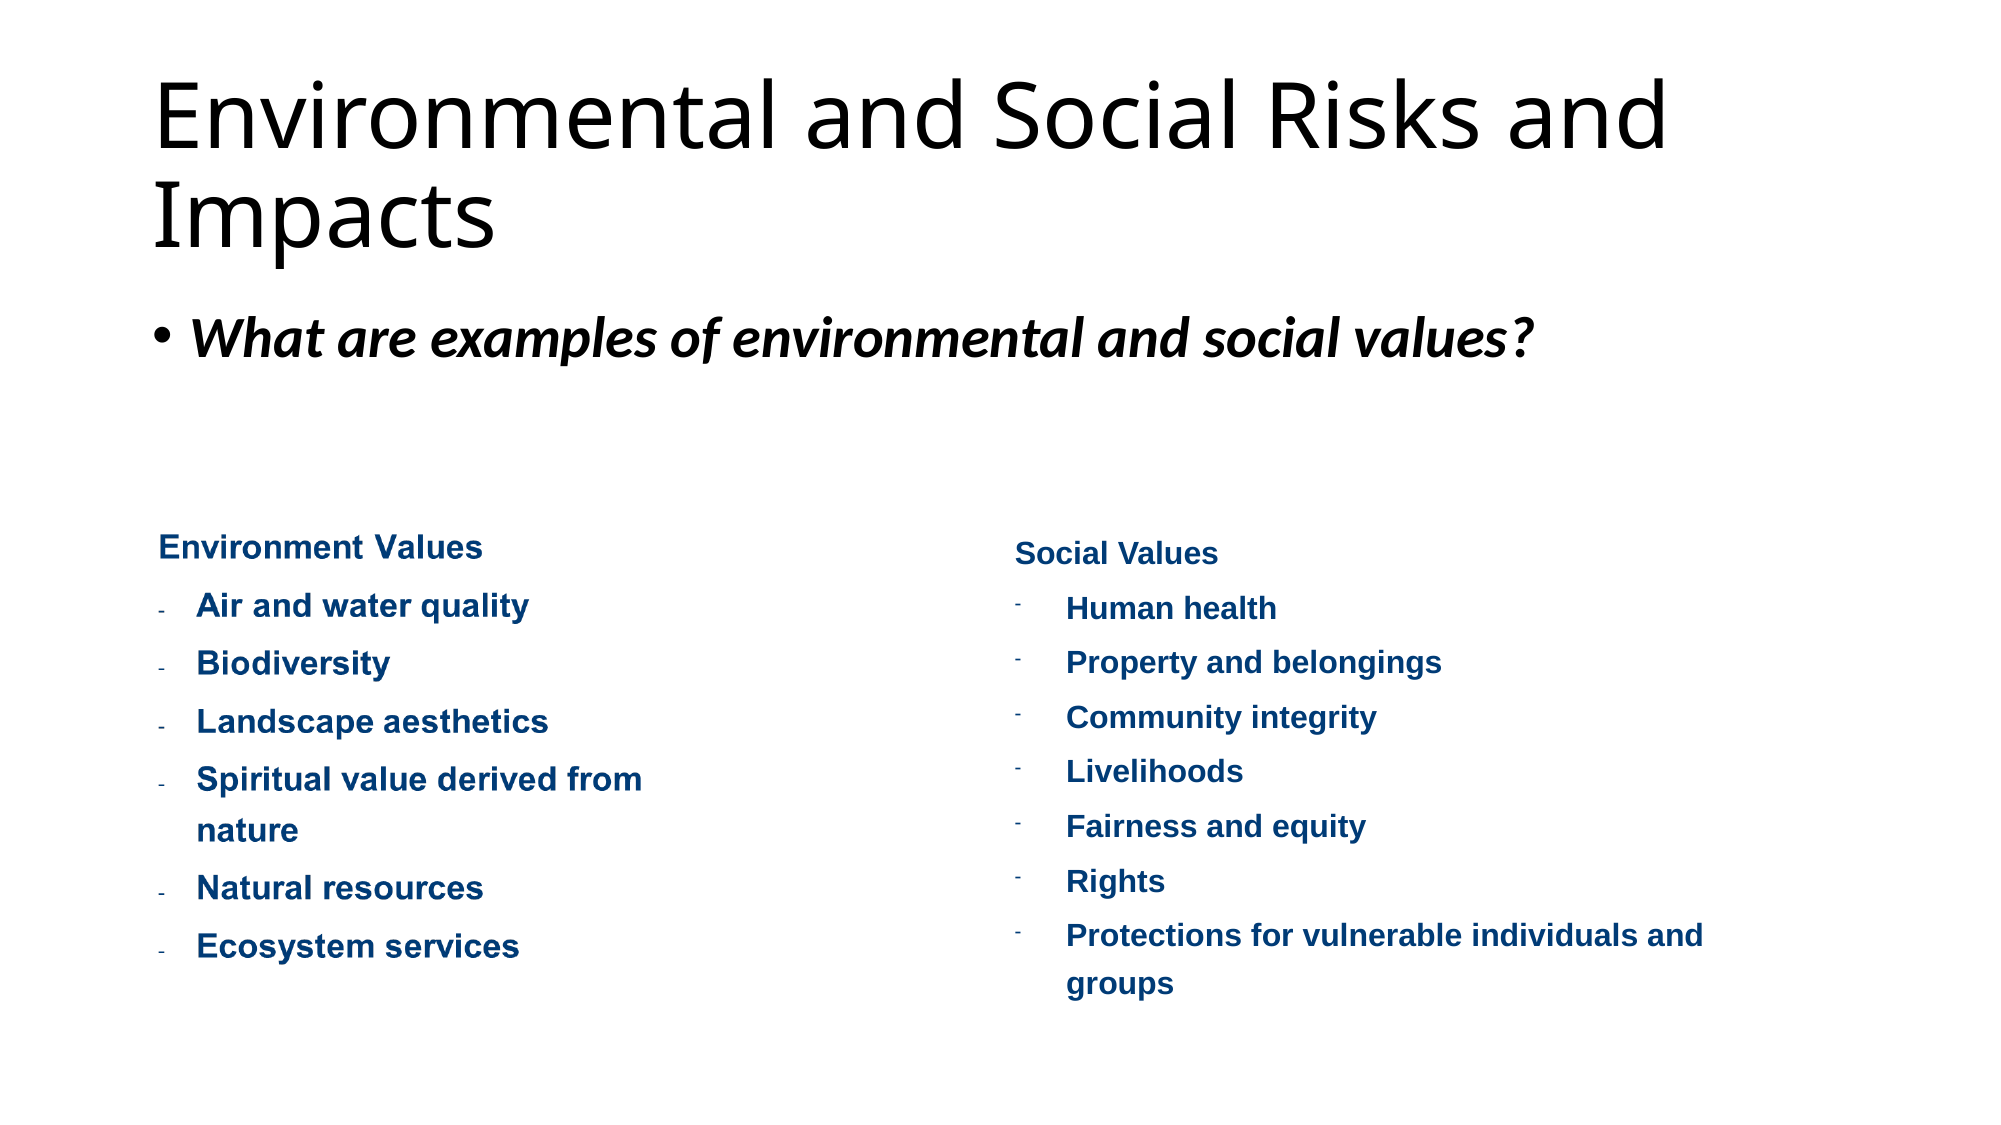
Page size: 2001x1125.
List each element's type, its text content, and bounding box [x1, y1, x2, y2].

title Environmental and Social Risks and Impacts [137, 59, 1863, 278]
picture [137, 515, 705, 986]
text_box Social Values Human health Property and belongings Community integrity Livelihoods Fairness and equity Rights Protections for vulnerable individuals and groups [999, 515, 1735, 1014]
list What are examples of environmental and social values? [137, 299, 1863, 1014]
